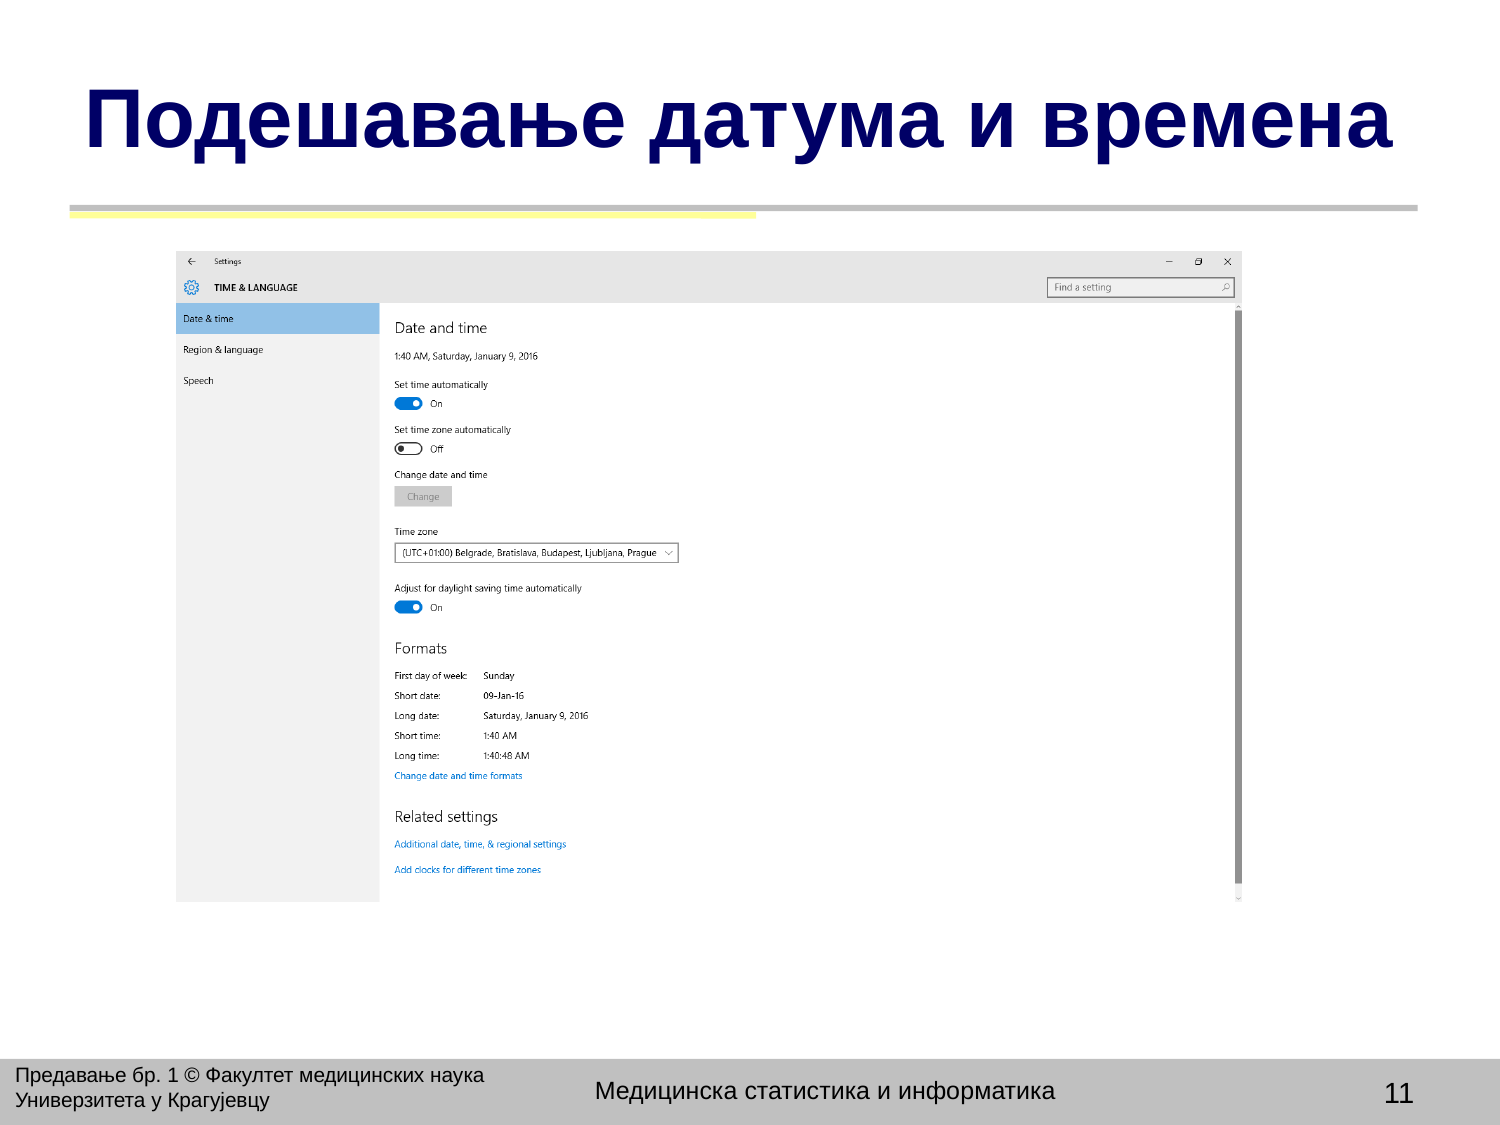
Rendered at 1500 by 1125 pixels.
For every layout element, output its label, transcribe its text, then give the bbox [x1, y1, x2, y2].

slide_number 11 [1161, 1066, 1430, 1125]
footer Медицинска статистика и информатика [512, 1066, 1140, 1125]
slide_number Предавање бр. 1 © Факултет медицинских наука Универзитета у Крагујевцу [0, 1053, 624, 1108]
picture [176, 251, 1243, 902]
title Подешавање датума и времена [69, 19, 1426, 208]
